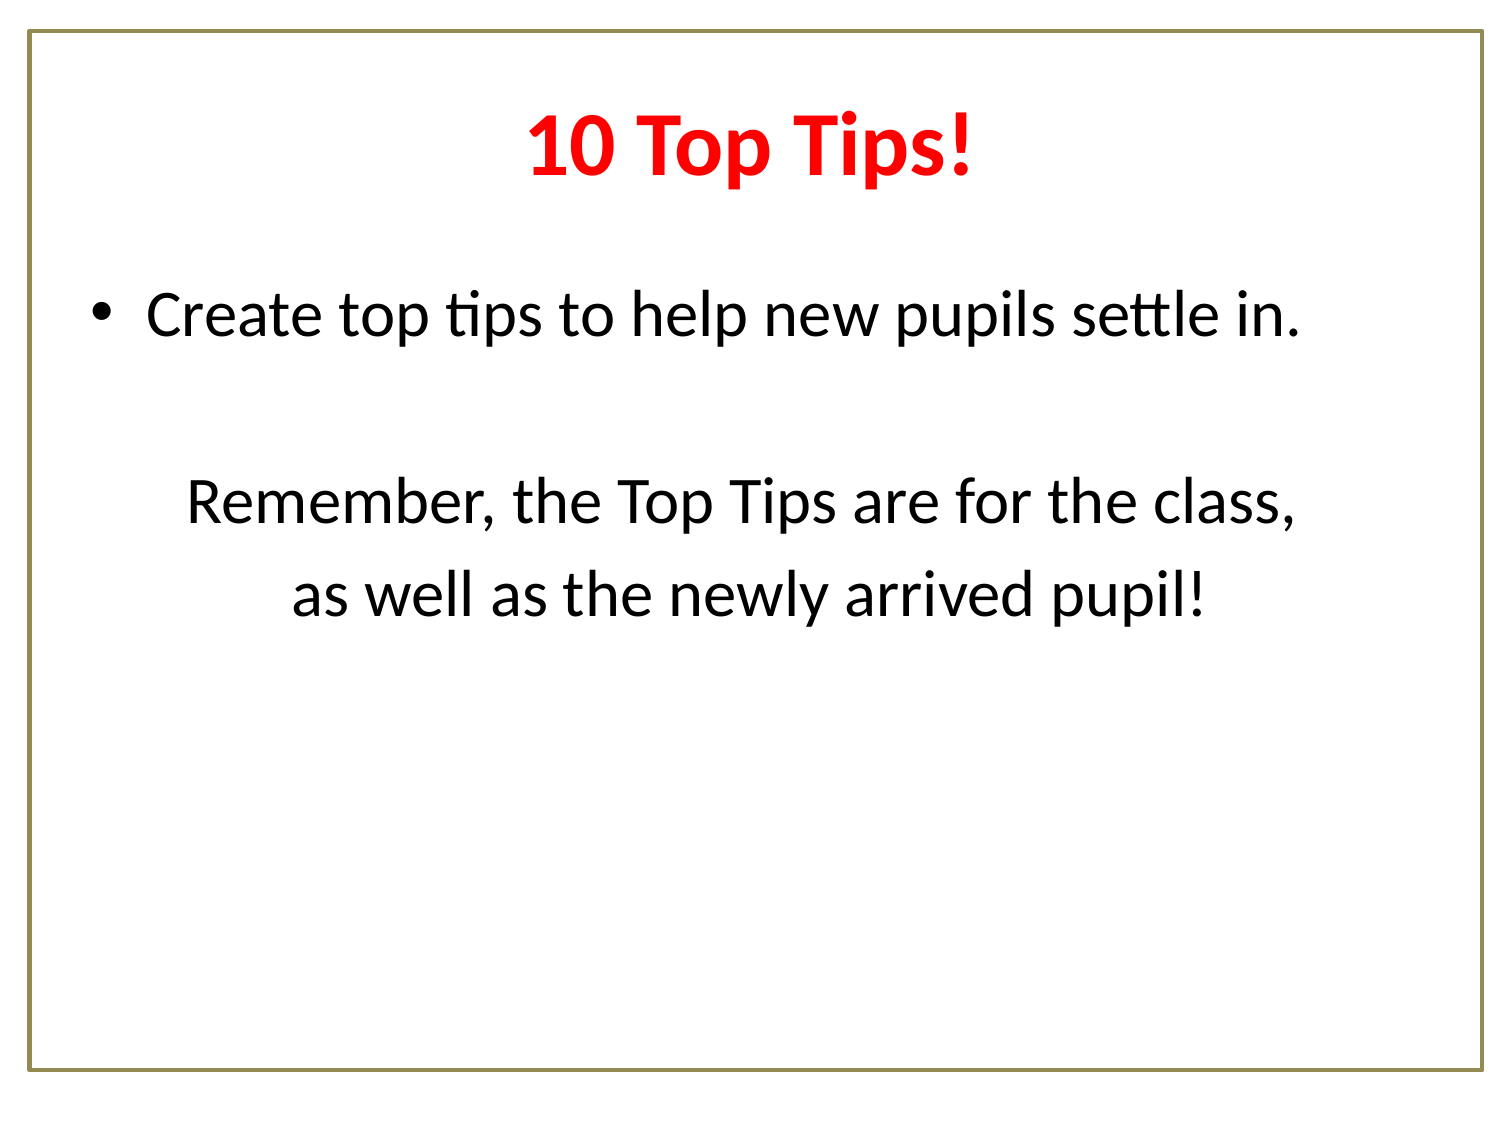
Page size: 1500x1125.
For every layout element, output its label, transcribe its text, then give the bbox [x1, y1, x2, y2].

title 10 Top Tips! [75, 45, 1425, 233]
list Create top tips to help new pupils settle in. Remember, the Top Tips are for the class, as well as the newly arrived pupil! [75, 262, 1425, 1005]
text_box [27, 29, 1484, 1072]
